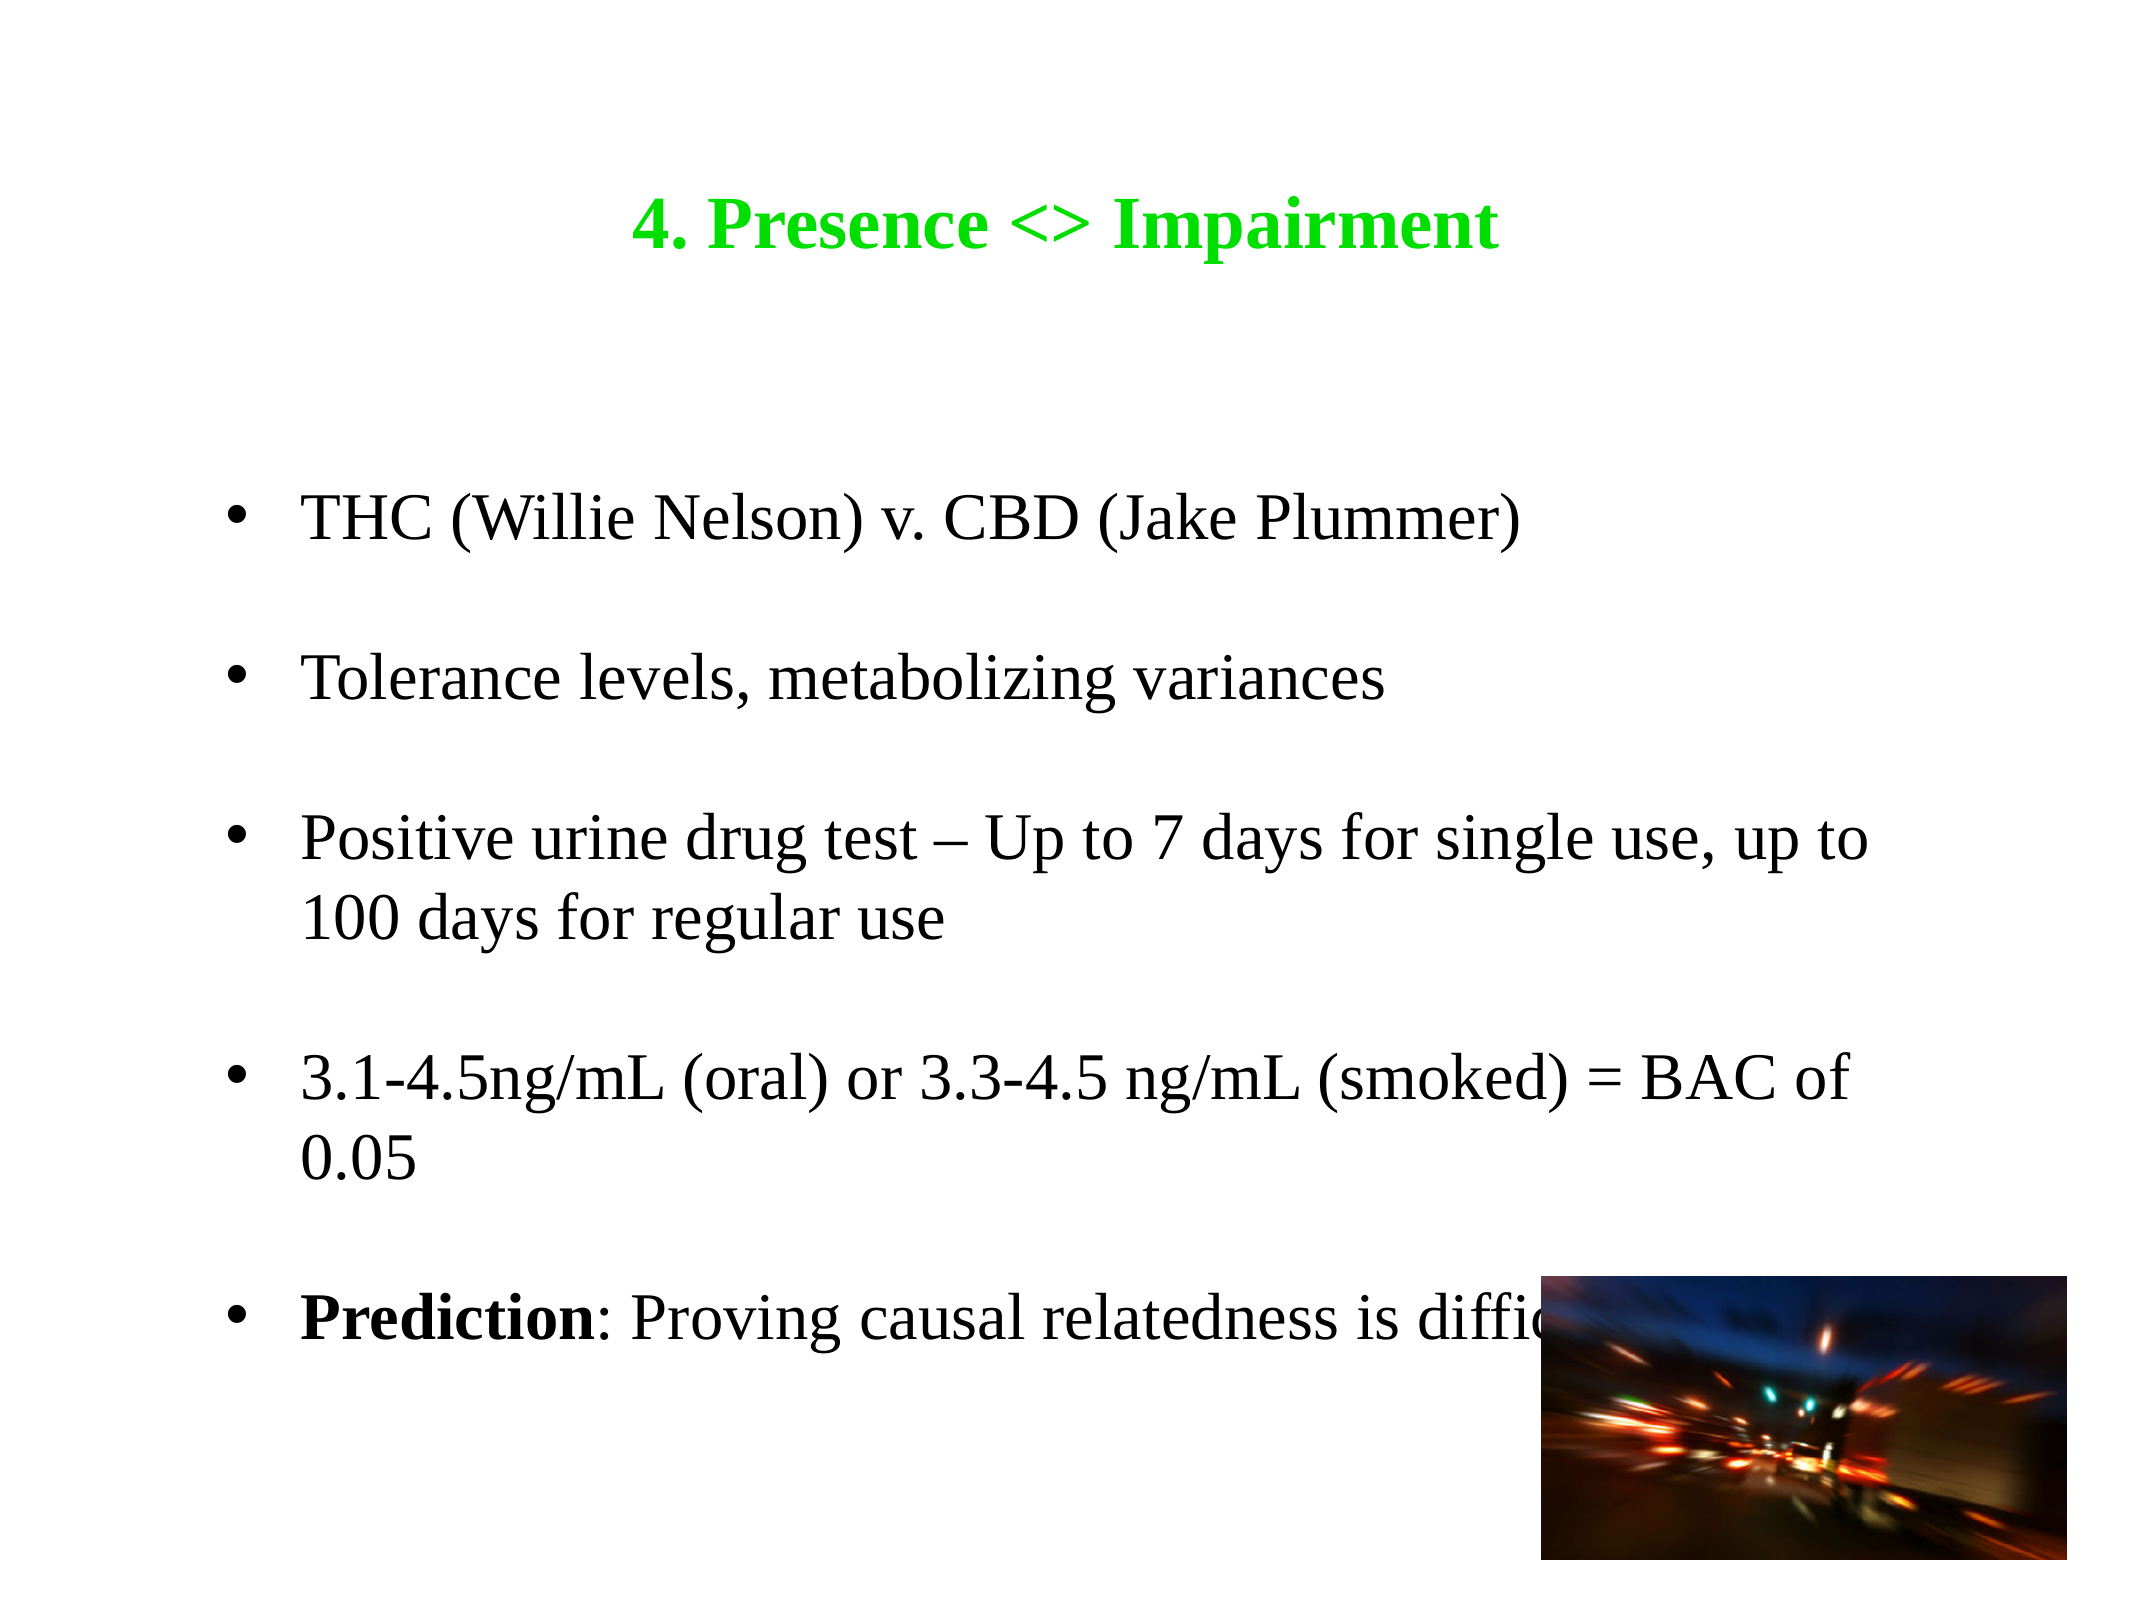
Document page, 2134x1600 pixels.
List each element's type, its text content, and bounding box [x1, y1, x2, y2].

text_box 4. Presence <> Impairment THC (Willie Nelson) v. CBD (Jake Plummer) Tolerance levels, metabolizing variances Positive urine drug test – Up to 7 days for single use, up to 100 days for regular use 3.1-4.5ng/mL (oral) or 3.3-4.5 ng/mL (smoked) = BAC of 0.05 Prediction: Proving causal relatedness is difficult [129, 162, 2005, 1364]
picture [1541, 1275, 2067, 1560]
